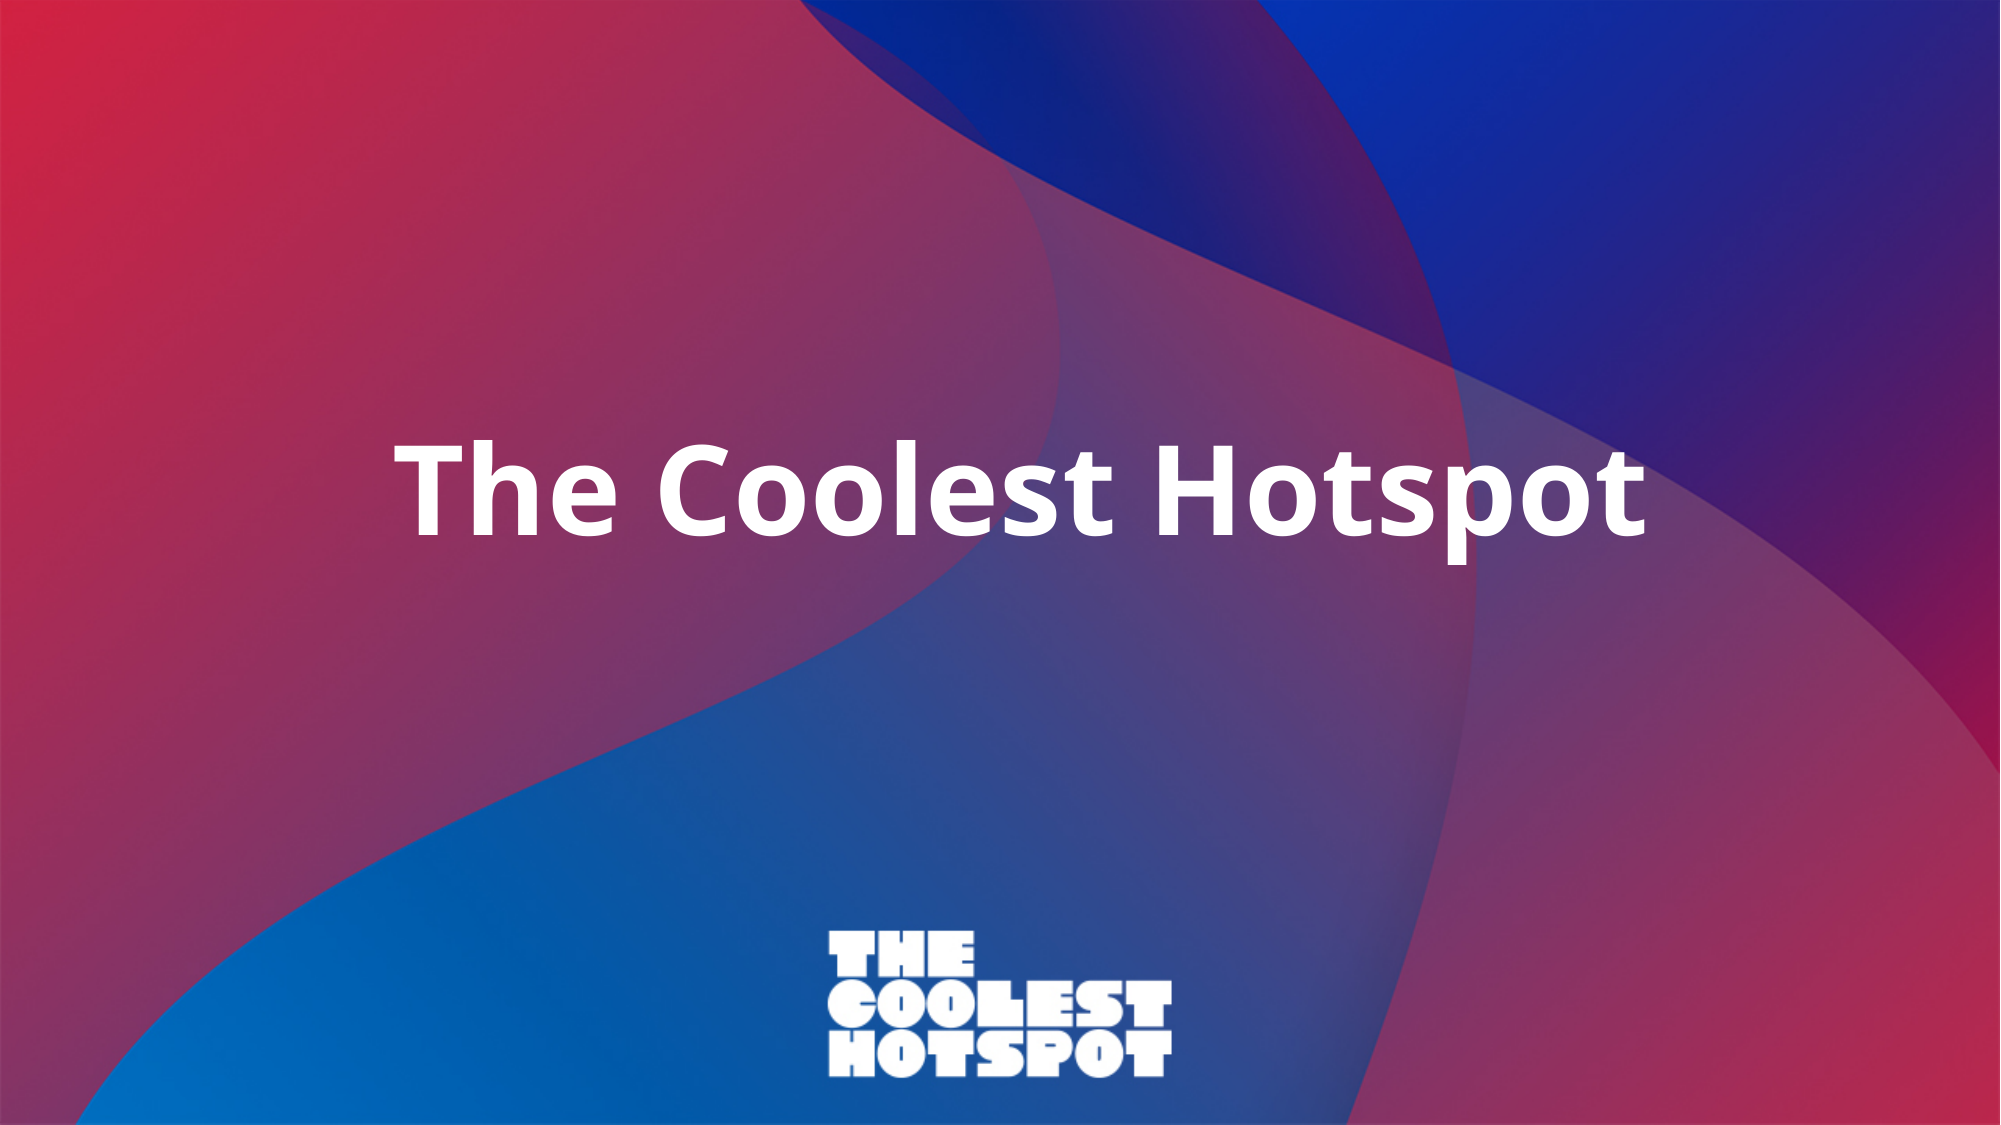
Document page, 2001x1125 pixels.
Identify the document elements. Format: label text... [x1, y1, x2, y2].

title The Coolest Hotspot [158, 386, 1884, 605]
picture [0, 0, 2000, 1125]
